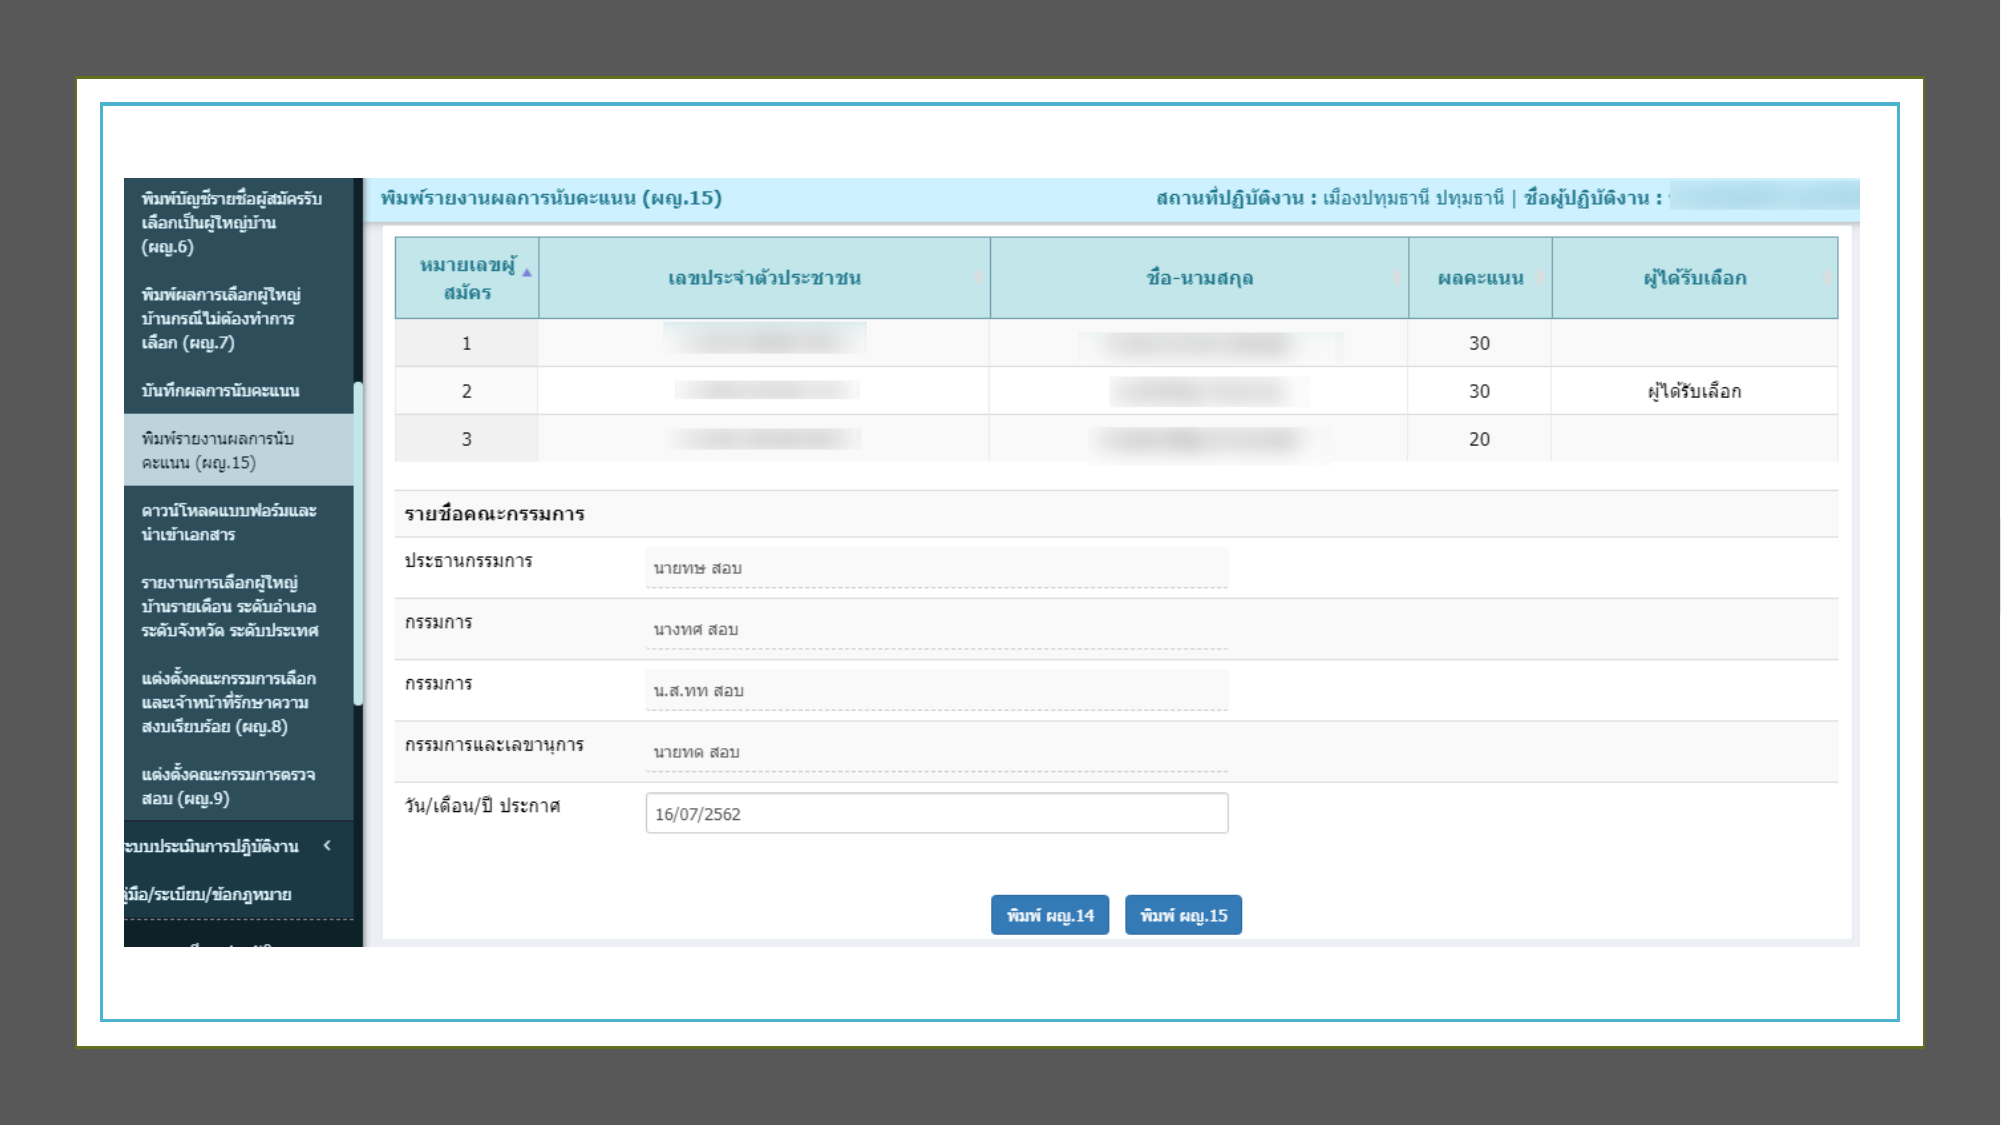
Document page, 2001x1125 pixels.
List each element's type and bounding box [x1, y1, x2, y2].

picture [124, 178, 1860, 947]
text_box [0, 0, 2000, 1125]
